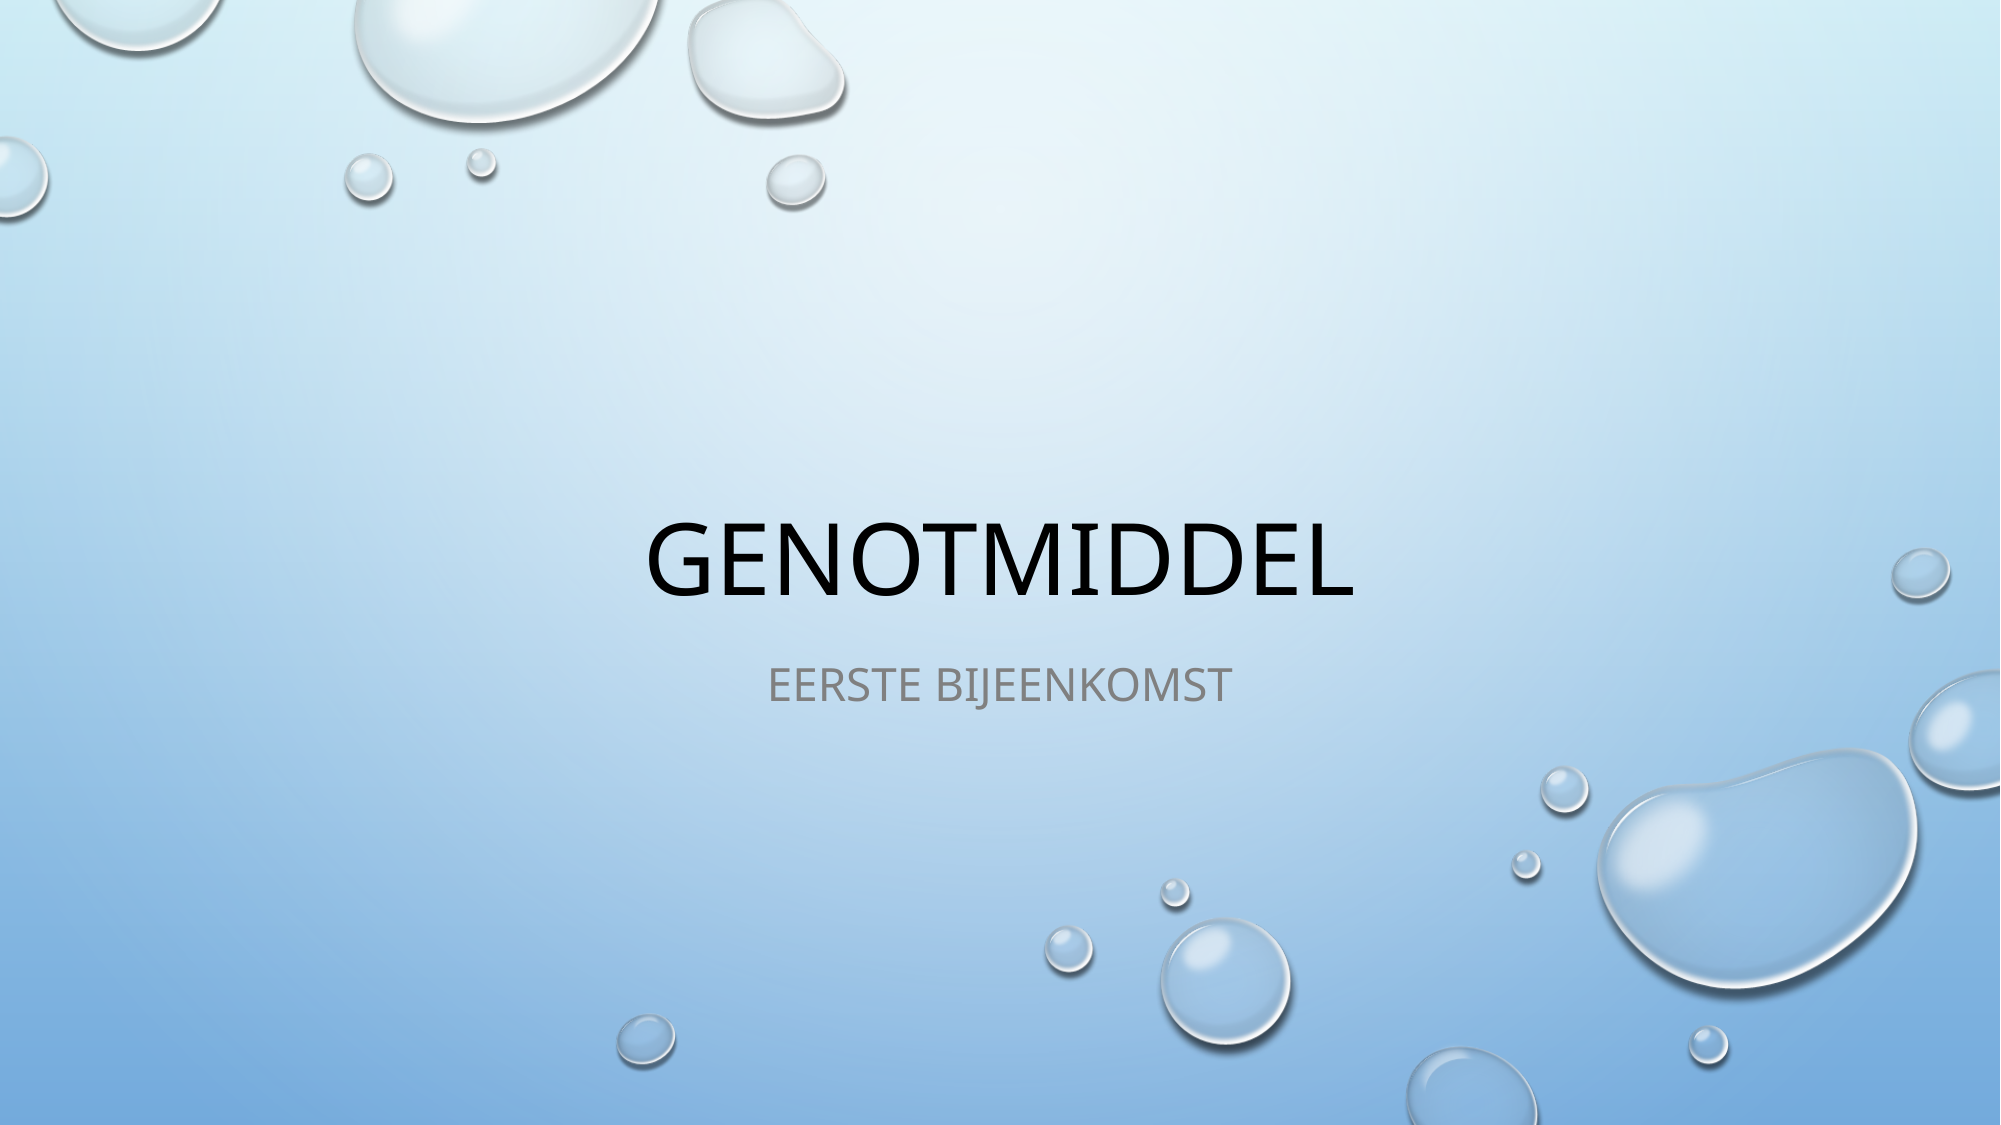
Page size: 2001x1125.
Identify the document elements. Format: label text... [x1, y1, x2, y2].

picture [0, 0, 2000, 1125]
title genotmiddel [287, 213, 1713, 625]
subtitle Eerste bijeenkomst [287, 637, 1713, 863]
